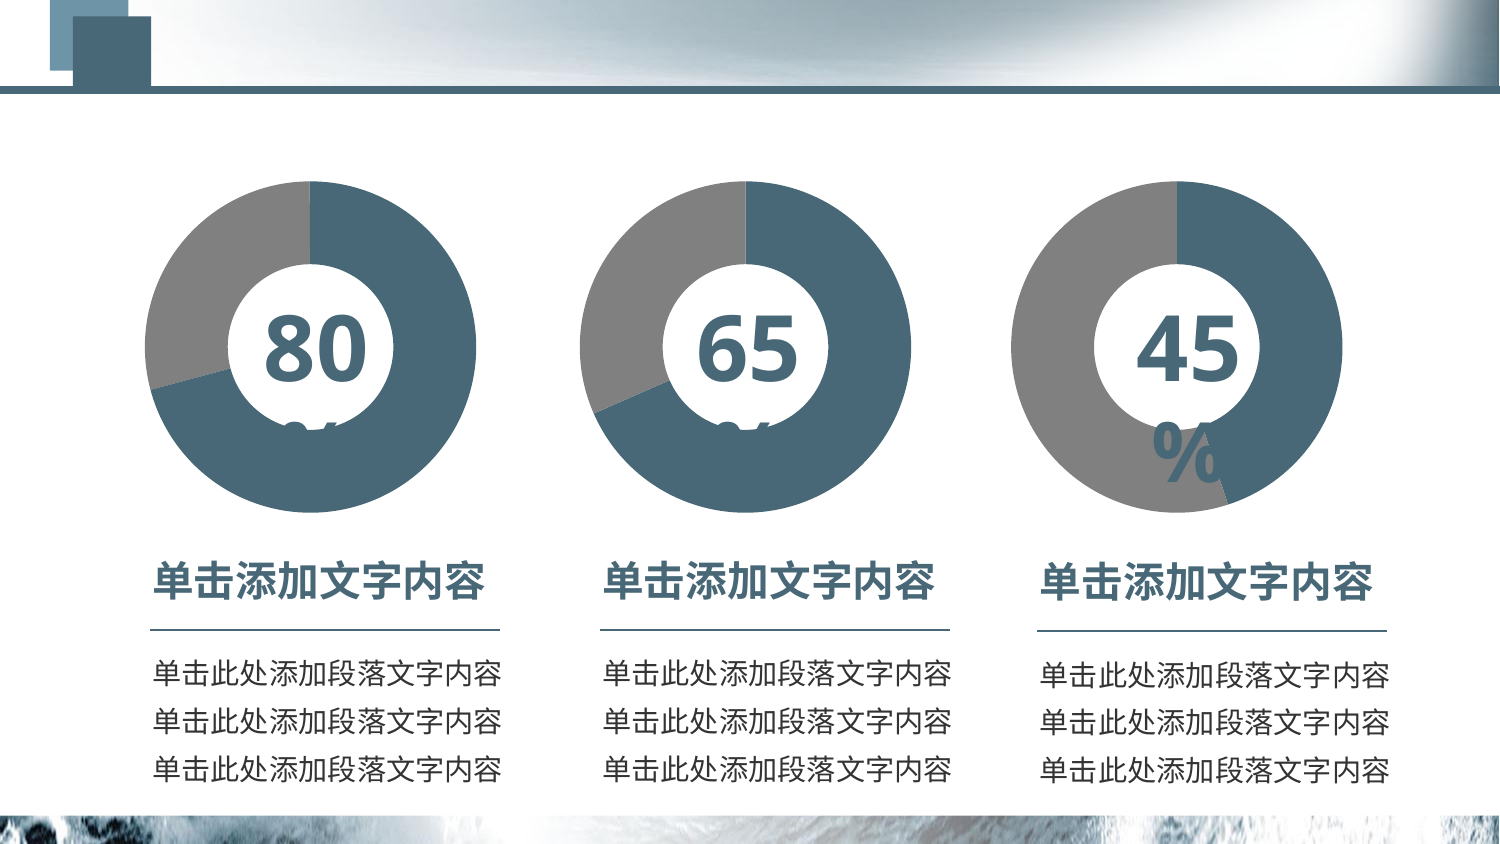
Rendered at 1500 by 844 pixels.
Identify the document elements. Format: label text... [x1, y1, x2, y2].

chart [974, 159, 1379, 532]
text_box 单击此处添加段落文字内容 单击此处添加段落文字内容 单击此处添加段落文字内容 [137, 641, 538, 798]
text_box 单击添加文字内容 [137, 547, 538, 613]
chart [543, 159, 948, 532]
chart [108, 159, 513, 532]
picture [0, 816, 1500, 844]
text_box 单击添加文字内容 [1025, 548, 1425, 614]
text_box 单击此处添加段落文字内容 单击此处添加段落文字内容 单击此处添加段落文字内容 [1025, 642, 1425, 799]
picture [0, 0, 1500, 94]
text_box 单击此处添加段落文字内容 单击此处添加段落文字内容 单击此处添加段落文字内容 [587, 641, 988, 798]
text_box 单击添加文字内容 [587, 547, 988, 613]
